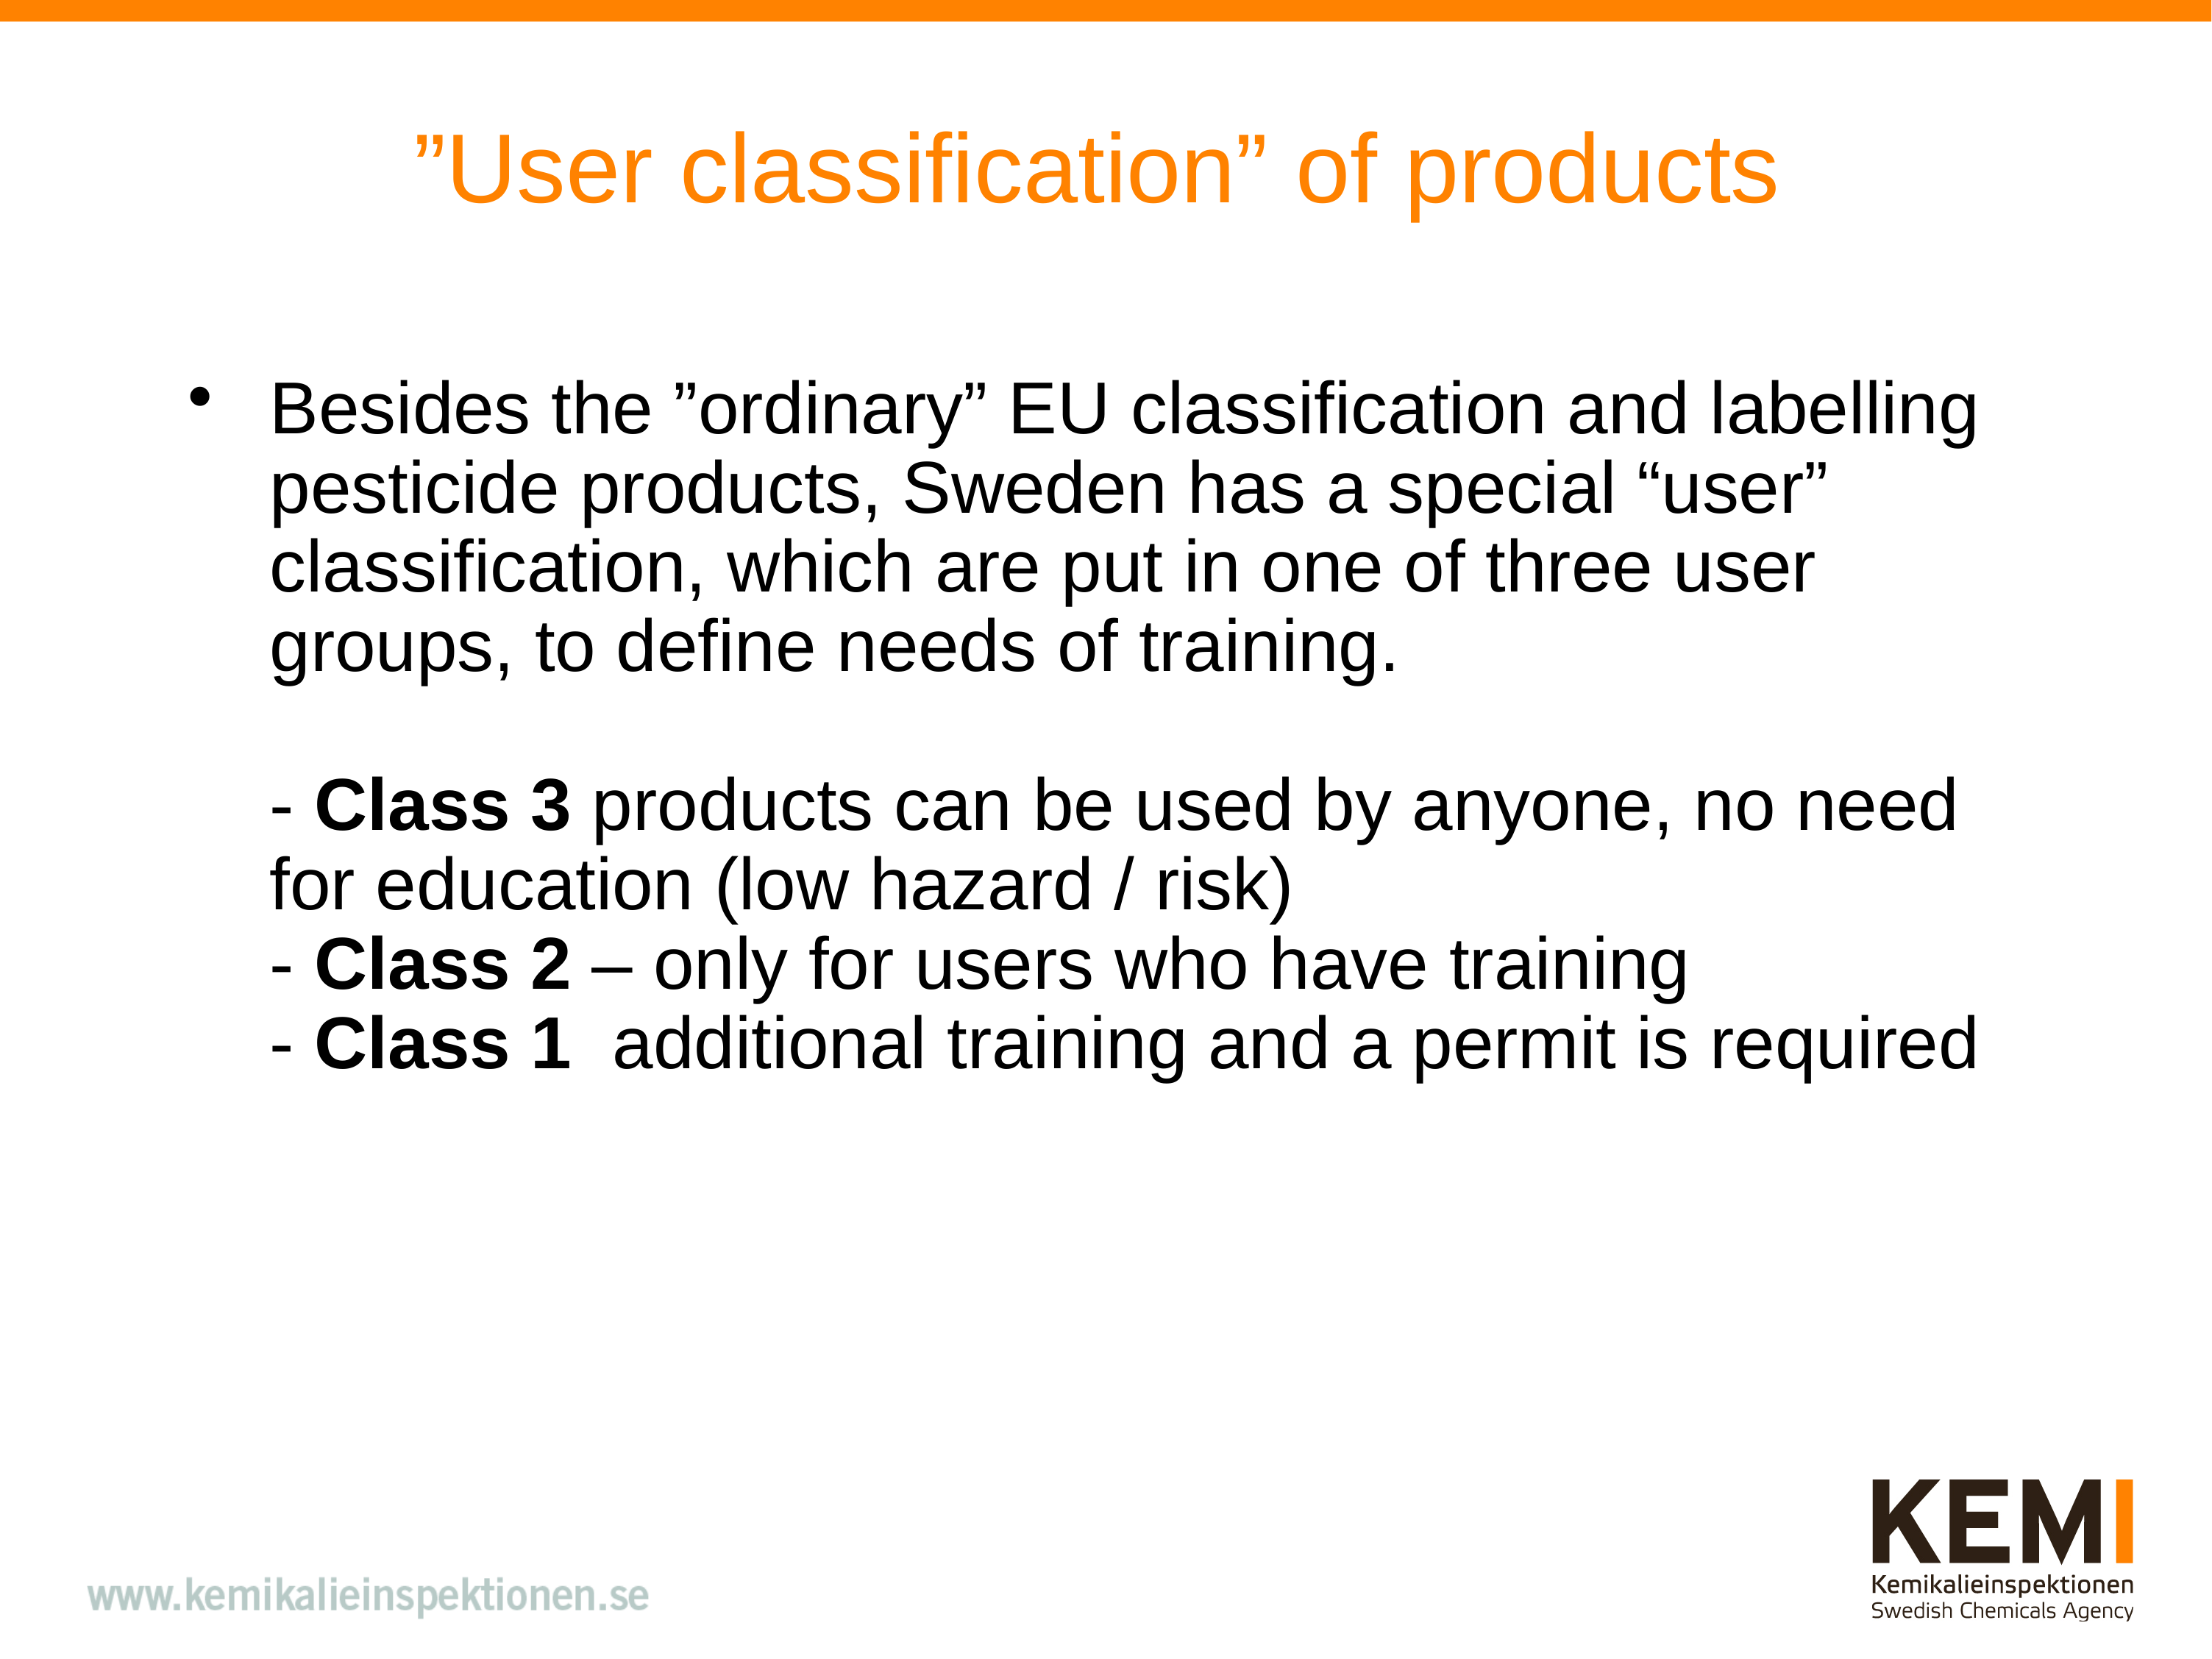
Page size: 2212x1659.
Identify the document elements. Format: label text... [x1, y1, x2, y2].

picture [1872, 1479, 2133, 1621]
picture [87, 1573, 652, 1621]
list Besides the ”ordinary” EU classification and labelling pesticide products, Sweden has a special “user” classification, which are put in one of three user groups, to define needs of training. - Class 3 products can be used by anyone, no need for education (low hazard / risk) - Class 2 – only for users who have training - Class 1 additional training and a permit is required [165, 359, 2046, 1354]
title ”User classification” of products [110, 66, 2083, 261]
